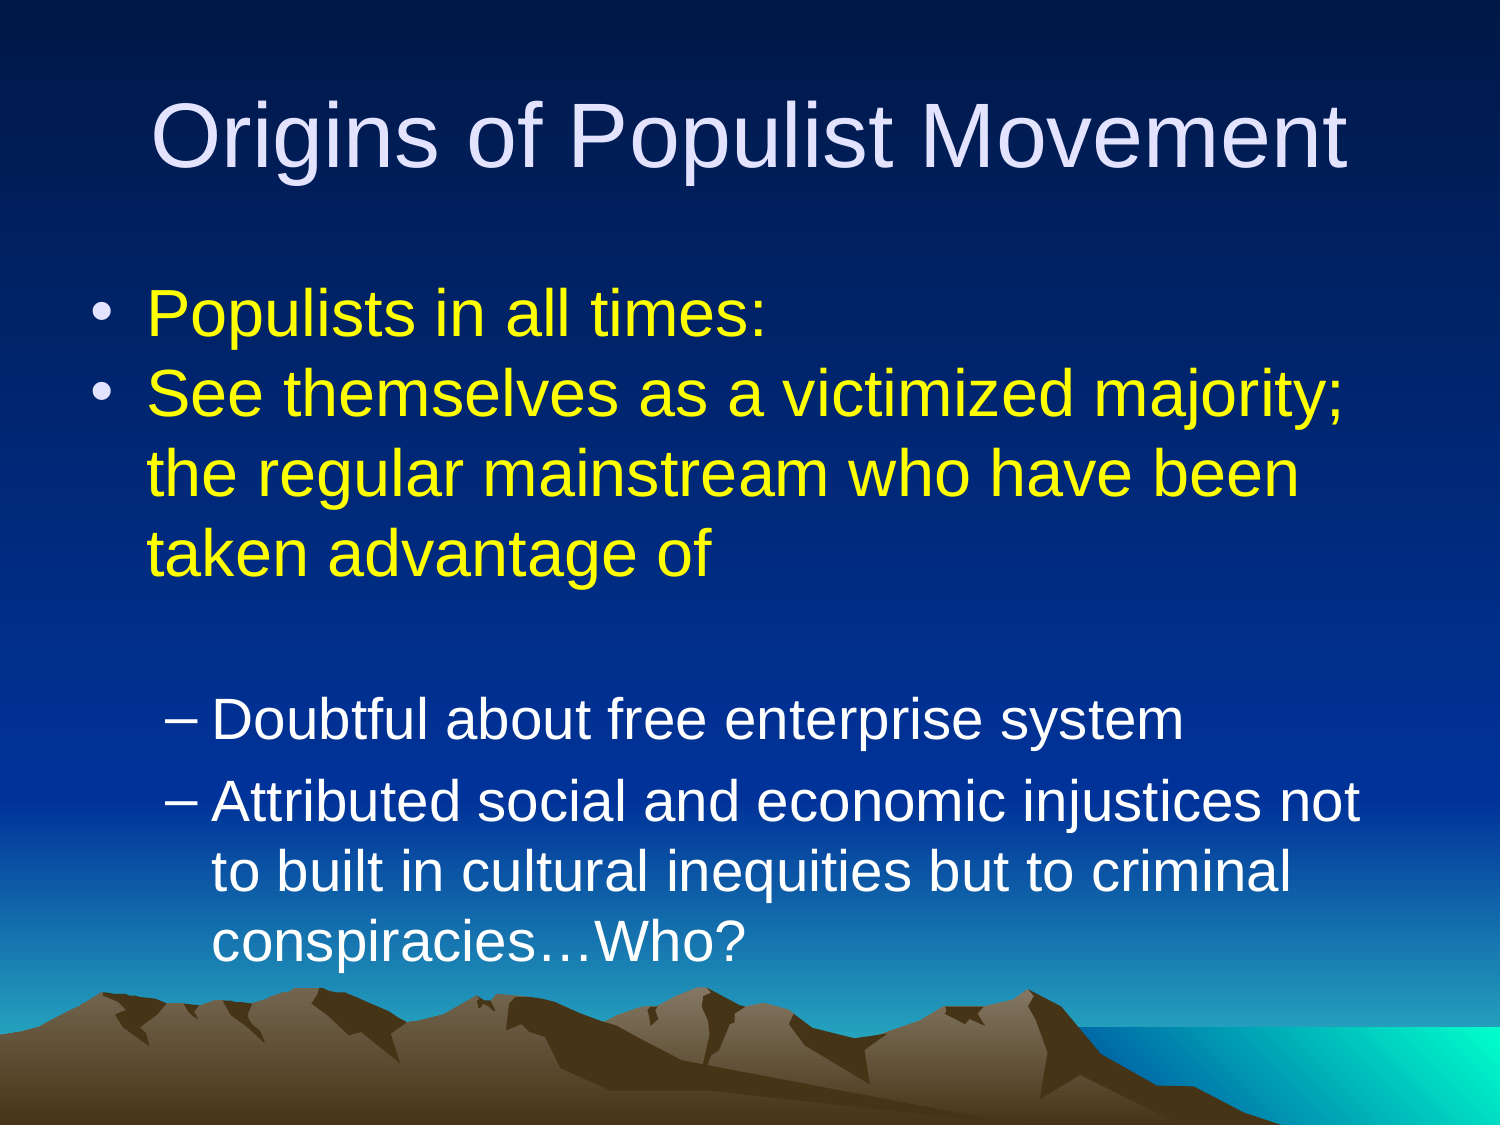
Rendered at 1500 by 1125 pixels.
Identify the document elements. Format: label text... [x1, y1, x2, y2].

list Populists in all times: See themselves as a victimized majority; the regular mainstream who have been taken advantage of Doubtful about free enterprise system Attributed social and economic injustices not to built in cultural inequities but to criminal conspiracies…Who? [75, 262, 1425, 1000]
title Origins of Populist Movement [75, 37, 1425, 225]
